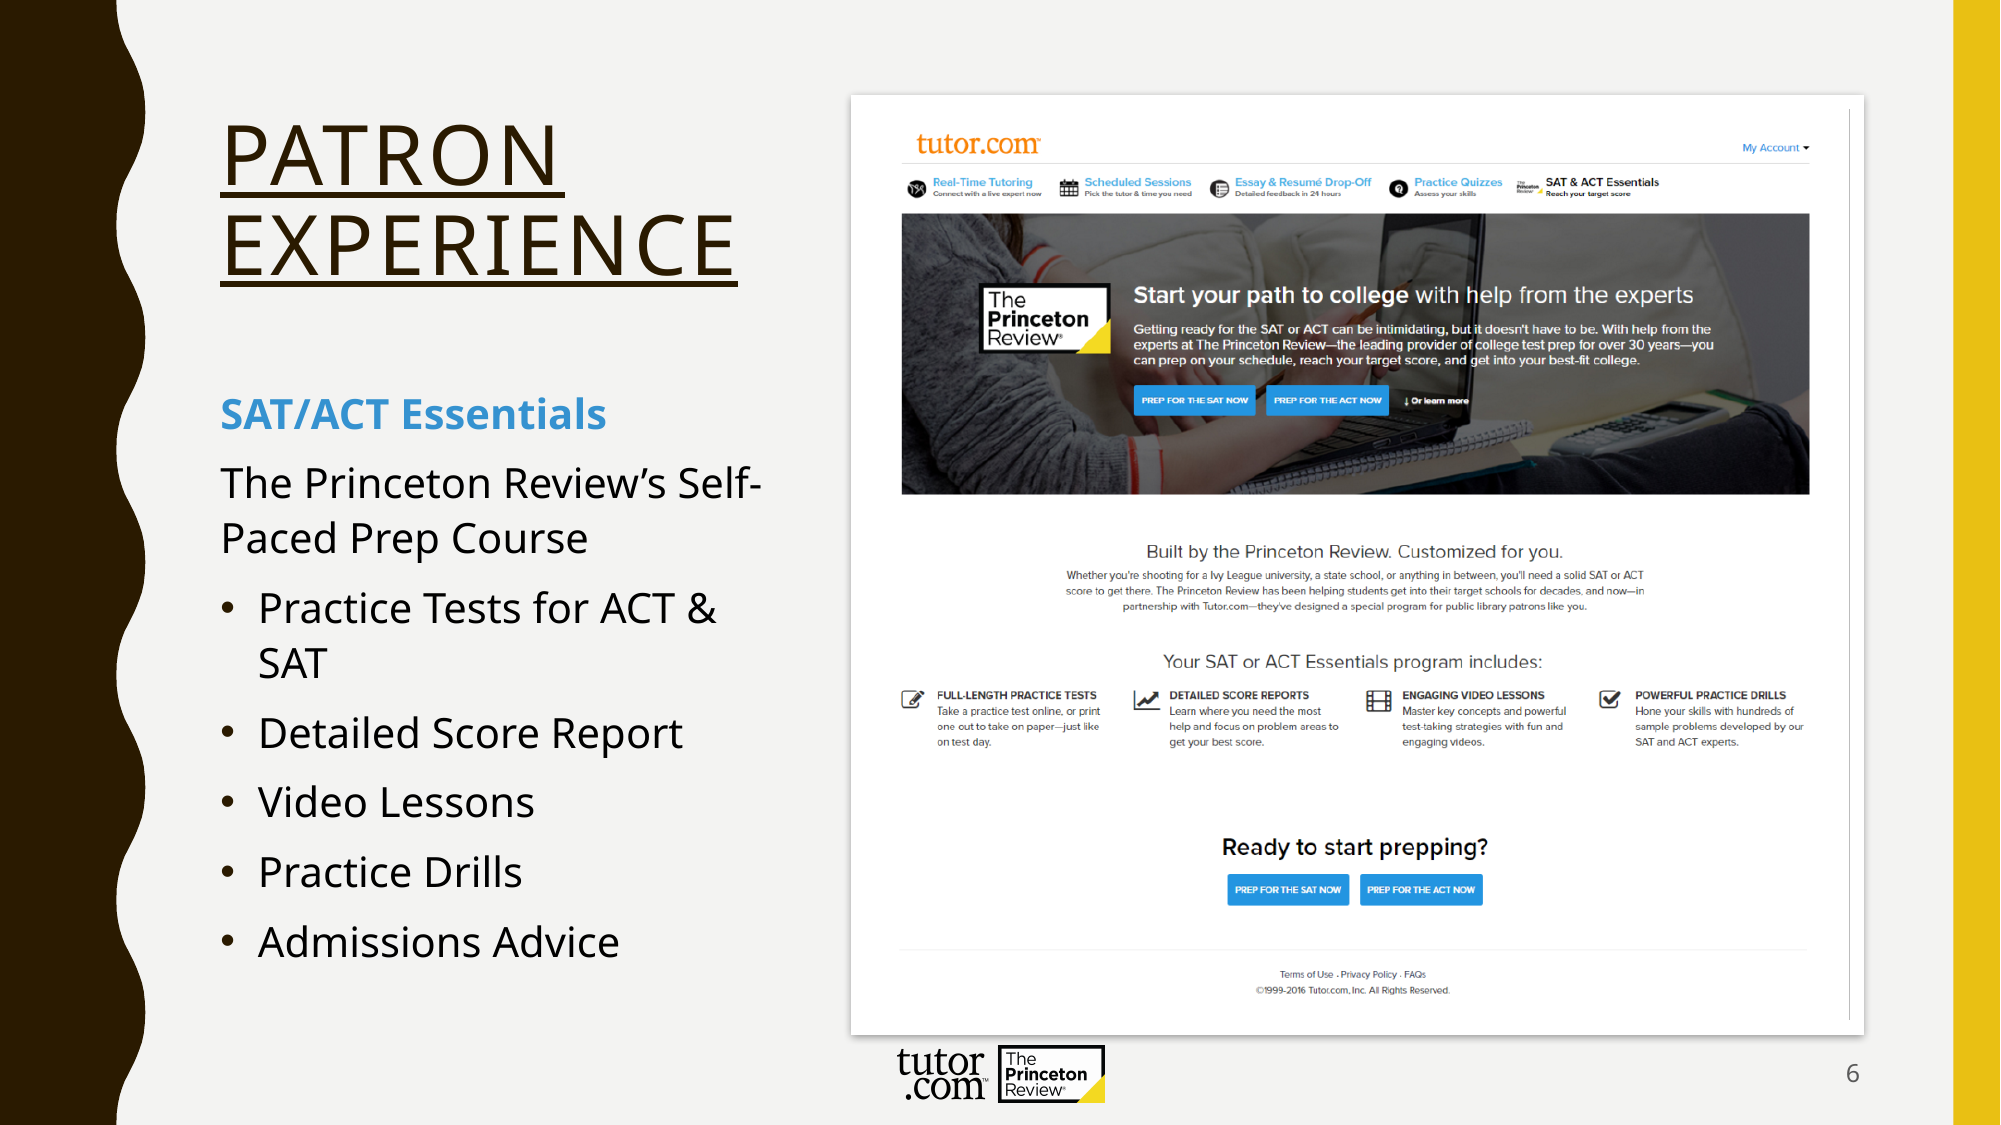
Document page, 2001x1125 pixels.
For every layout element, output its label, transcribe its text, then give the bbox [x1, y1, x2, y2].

title Patron Experience [205, 105, 761, 375]
picture [865, 109, 1850, 1020]
slide_number 6 [1412, 1045, 1875, 1103]
list SAT/ACT Essentials The Princeton Review’s Self-Paced Prep Course Practice Tests for ACT & SAT Detailed Score Report Video Lessons Practice Drills Admissions Advice [205, 375, 785, 1022]
picture [897, 1045, 1105, 1103]
